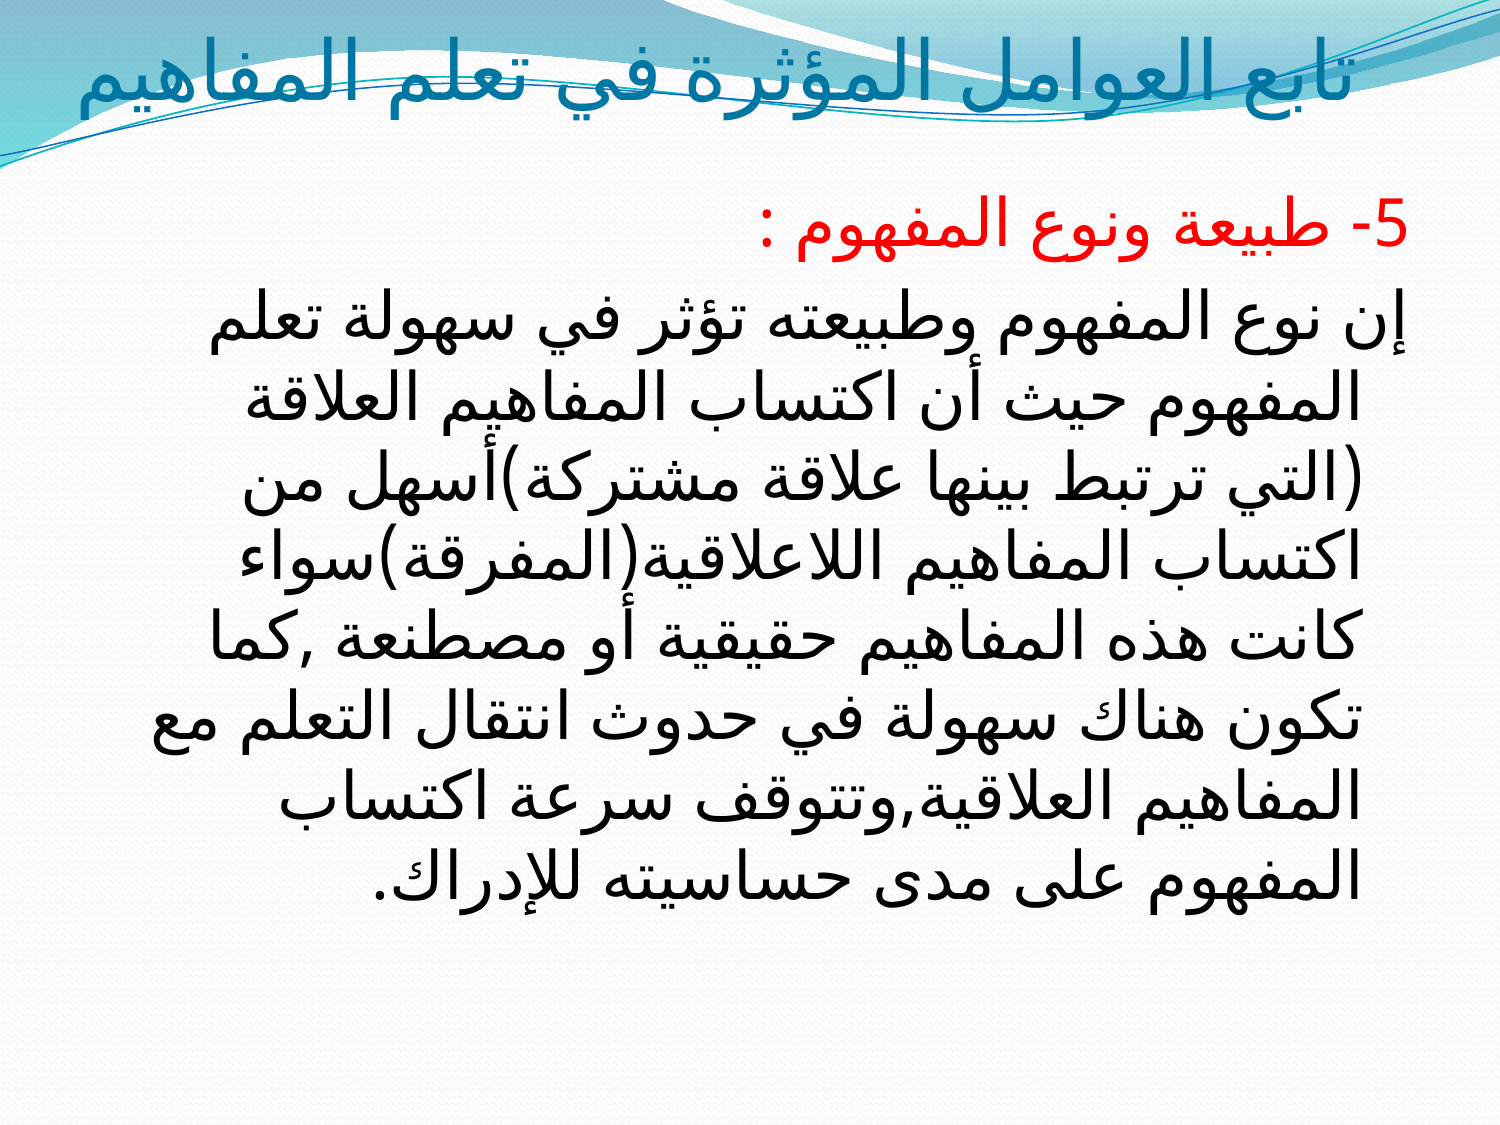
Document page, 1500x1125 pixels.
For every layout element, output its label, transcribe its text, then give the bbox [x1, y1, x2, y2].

title تابع العوامل المؤثرة في تعلم المفاهيم [75, 45, 1425, 118]
list 5- طبيعة ونوع المفهوم : إن نوع المفهوم وطبيعته تؤثر في سهولة تعلم المفهوم حيث أن اكتساب المفاهيم العلاقة (التي ترتبط بينها علاقة مشتركة)أسهل من اكتساب المفاهيم اللاعلاقية(المفرقة)سواء كانت هذه المفاهيم حقيقية أو مصطنعة ,كما تكون هناك سهولة في حدوث انتقال التعلم مع المفاهيم العلاقية,وتتوقف سرعة اكتساب المفهوم على مدى حساسيته للإدراك. [75, 172, 1425, 1094]
